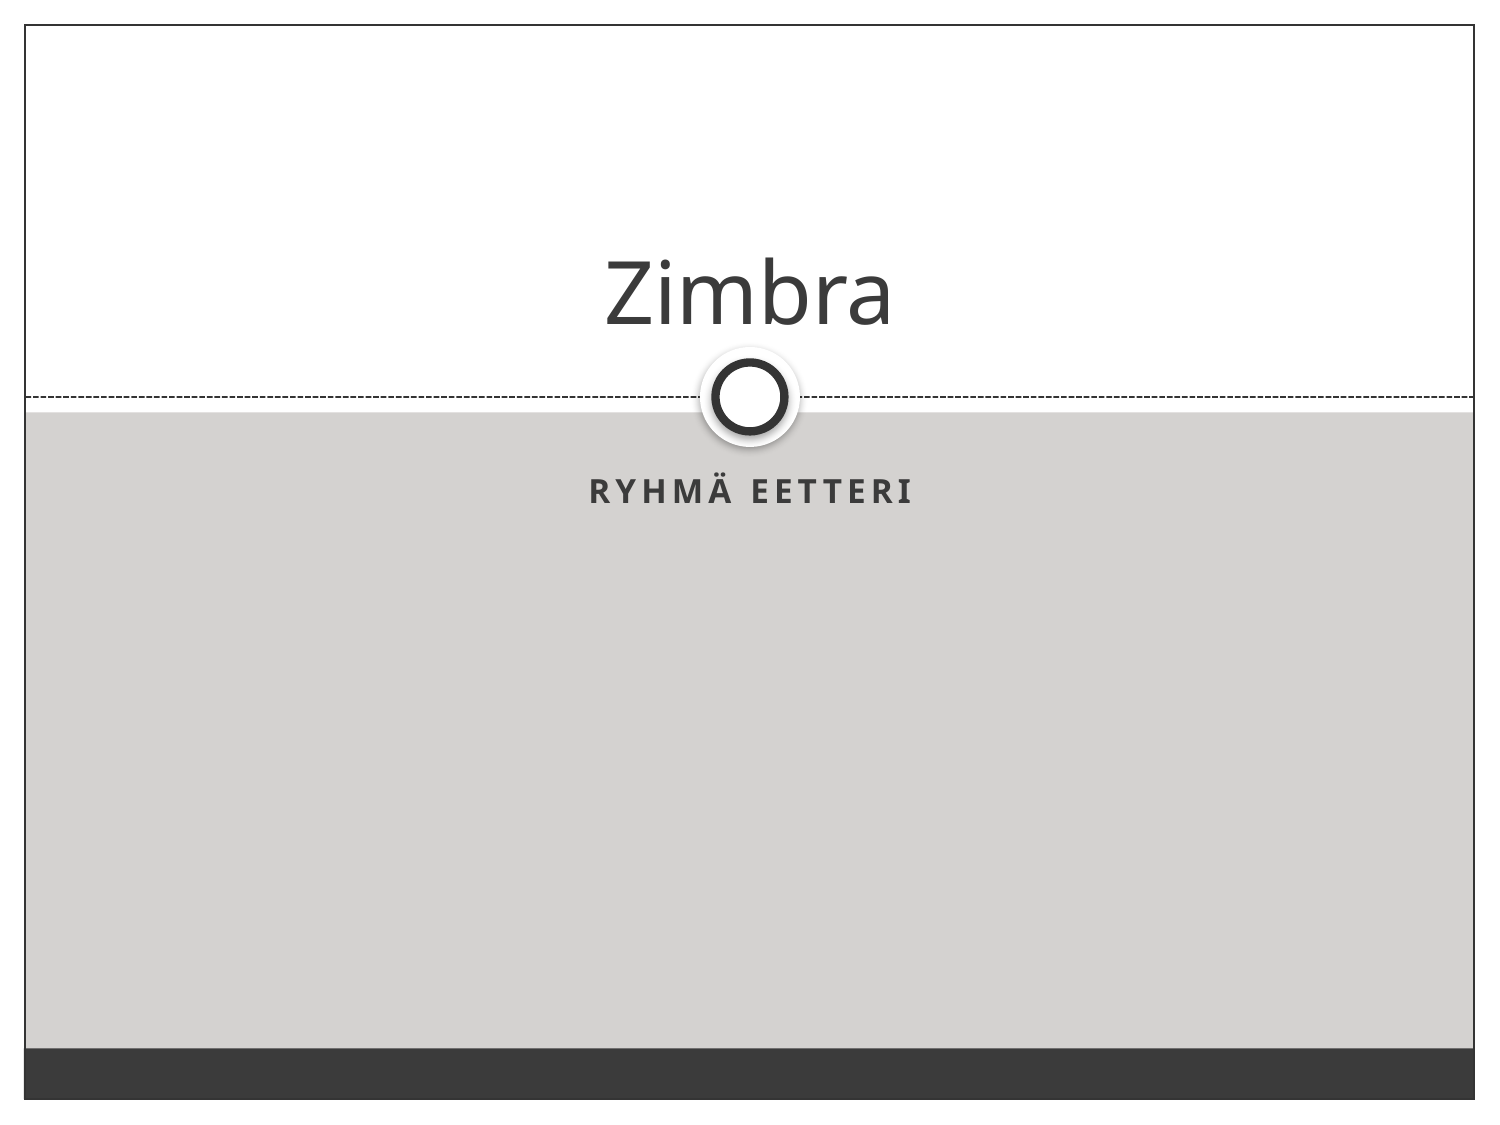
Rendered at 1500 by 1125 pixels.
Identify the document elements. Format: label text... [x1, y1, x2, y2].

title Zimbra [112, 62, 1388, 350]
subtitle Ryhmä Eetteri [225, 462, 1275, 750]
